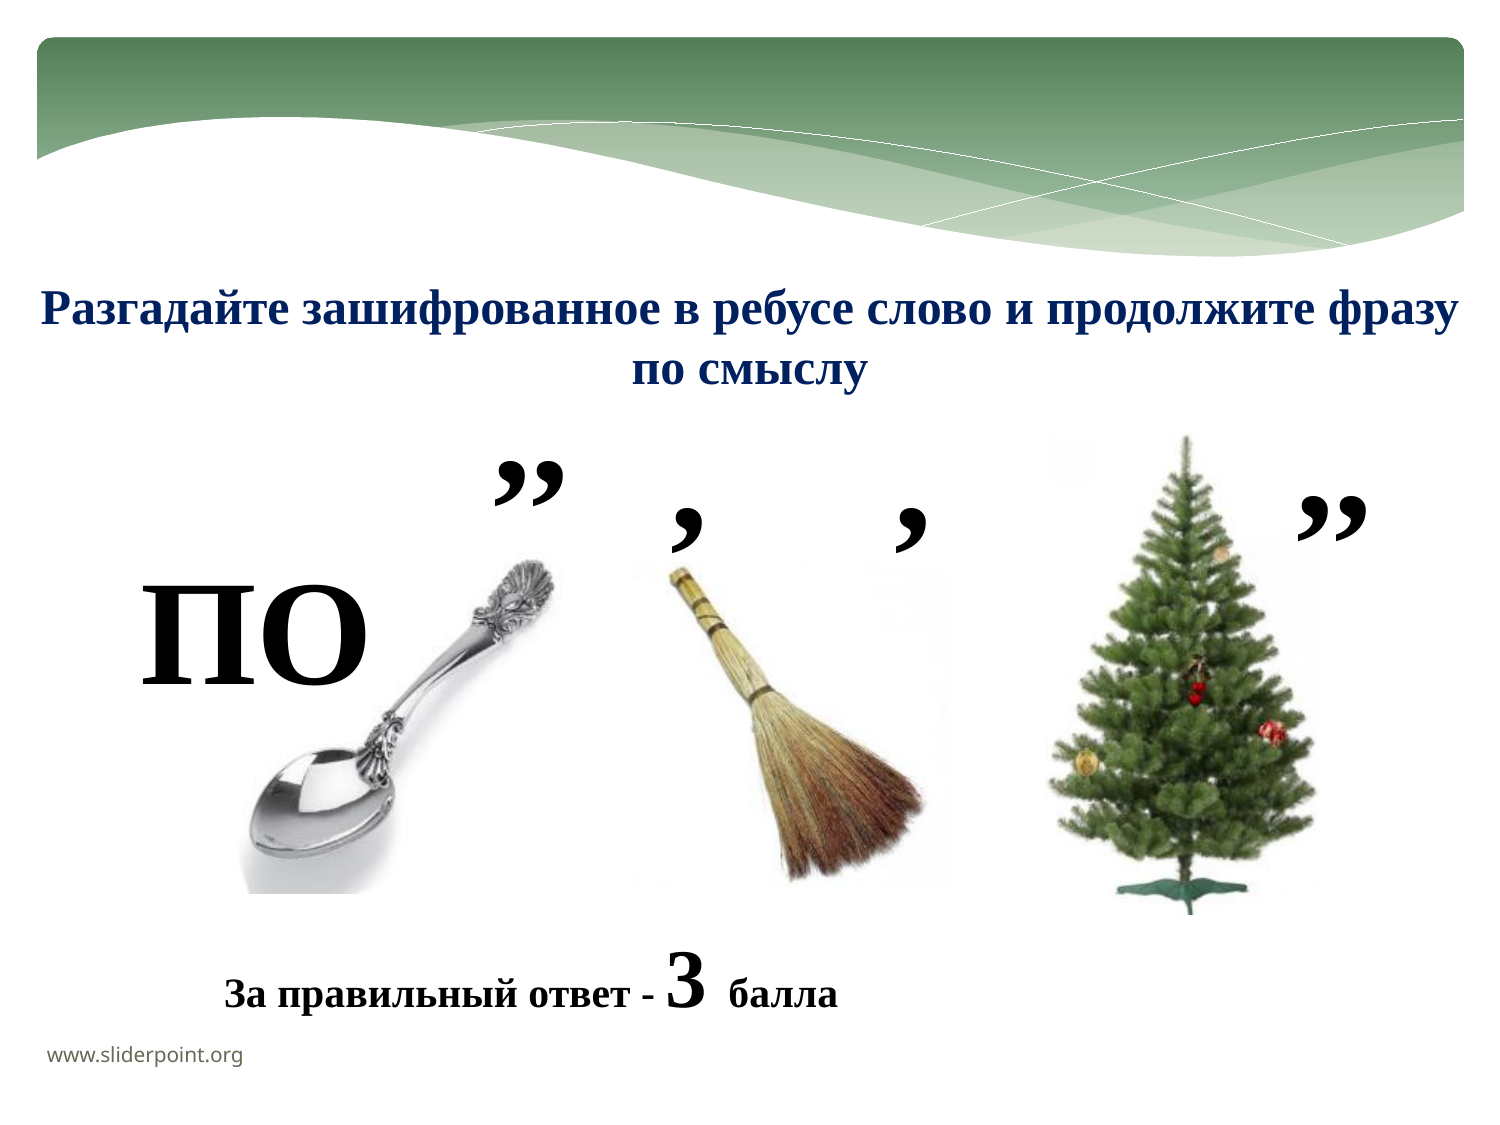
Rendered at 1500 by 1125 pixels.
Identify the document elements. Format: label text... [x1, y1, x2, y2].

picture [631, 562, 953, 887]
text_box Разгадайте зашифрованное в ребусе слово и продолжите фразу по смыслу [0, 267, 1500, 402]
text_box , [655, 373, 724, 560]
text_box , [880, 373, 948, 560]
text_box ПО [125, 527, 389, 722]
text_box ,, [478, 326, 584, 521]
text_box ,, [1282, 361, 1387, 557]
footer www.sliderpoint.org [31, 1025, 653, 1086]
picture [231, 540, 585, 894]
picture [1045, 432, 1322, 915]
text_box За правильный ответ - 3 балла [208, 916, 854, 1032]
